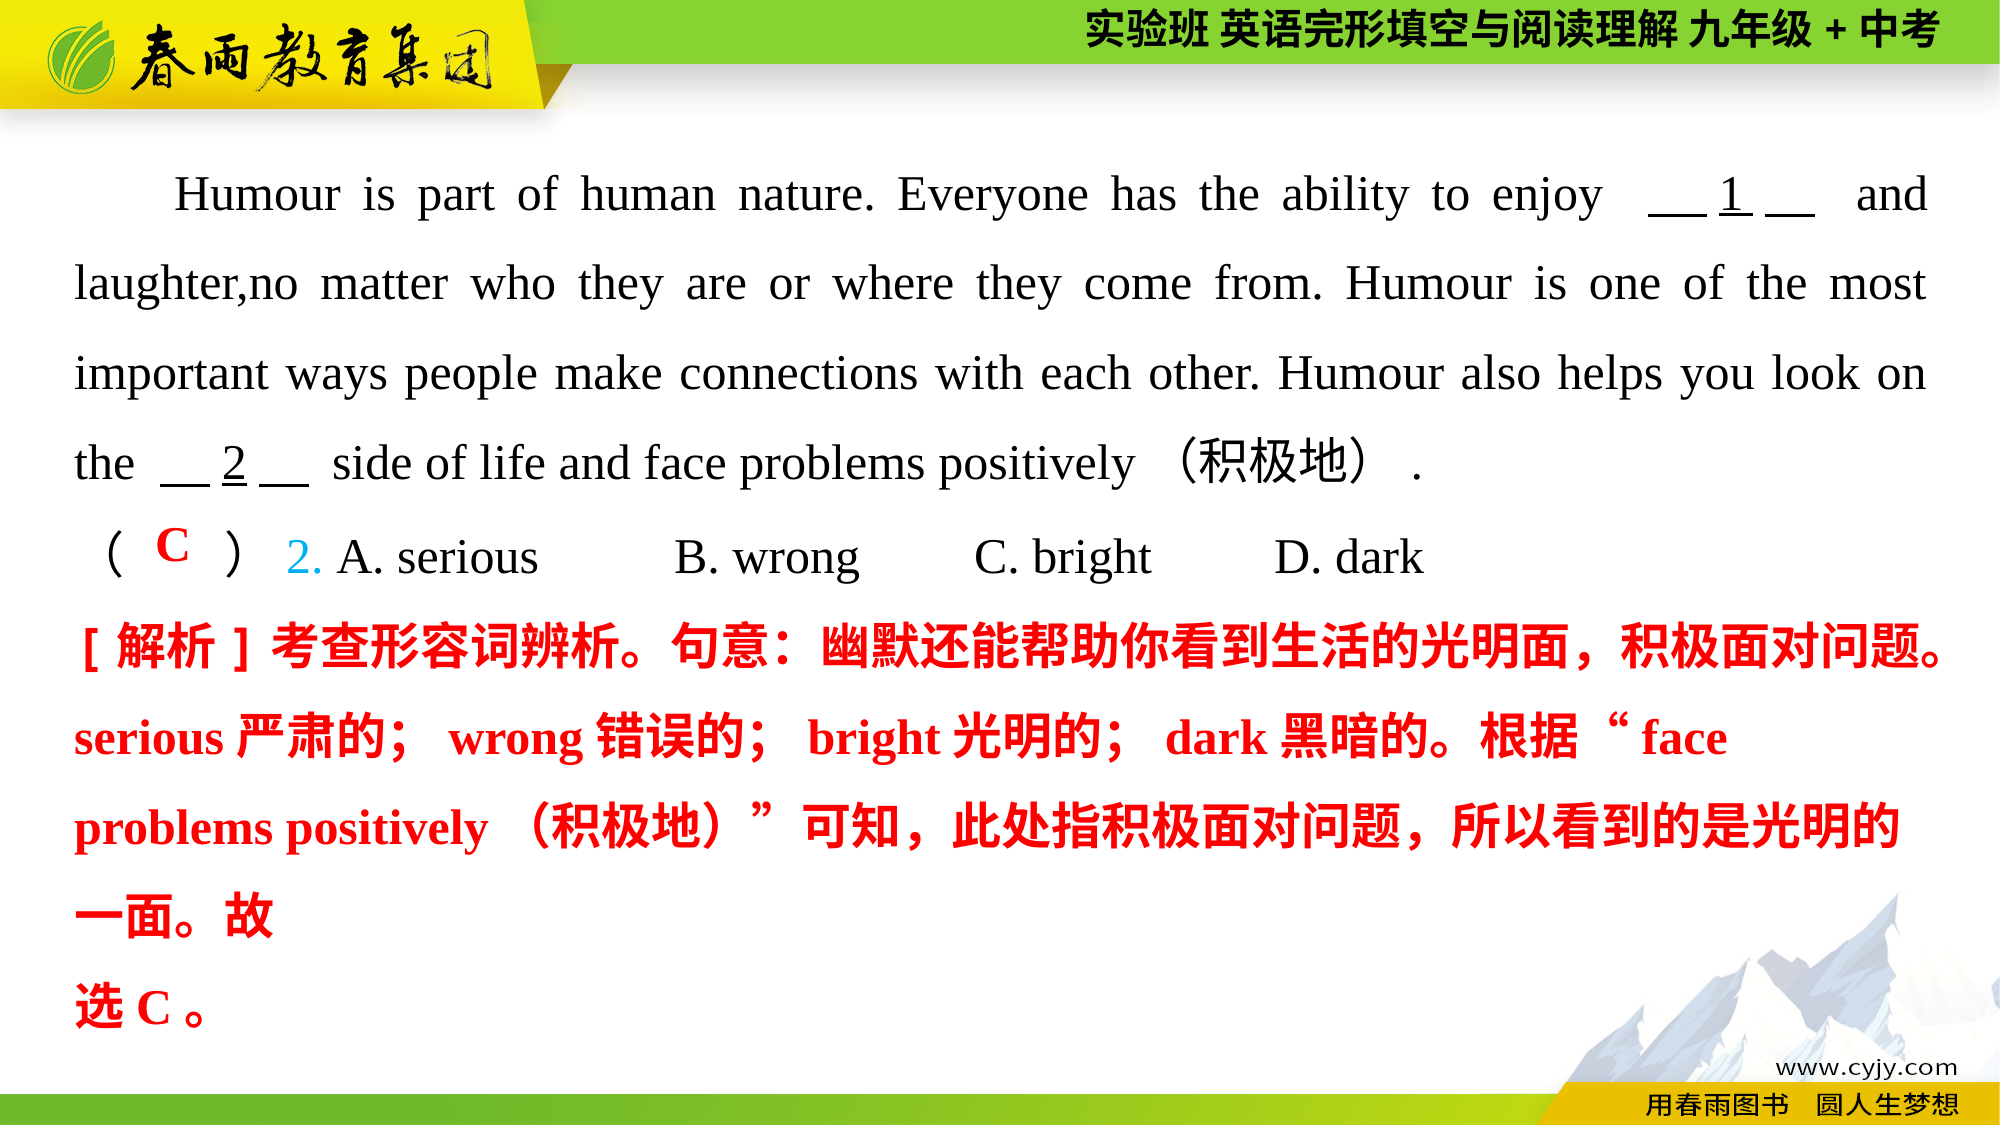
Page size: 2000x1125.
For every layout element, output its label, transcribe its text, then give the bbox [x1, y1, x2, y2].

text_box （ ）2. A. serious B. wrong C. bright D. dark [59, 485, 1944, 591]
text_box C [140, 504, 206, 580]
picture [0, 0, 2000, 1125]
text_box [解析]考查形容词辨析。句意：幽默还能帮助你看到生活的光明面，积极面对问题。serious严肃的；wrong错误的；bright光明的；dark黑暗的。根据“face problems positively（积极地）”可知，此处指积极面对问题，所以看到的是光明的一面。故 选C。 [59, 591, 1944, 1042]
list Humour is part of human nature. Everyone has the ability to enjoy 1 and laughter,no matter who they are or where they come from. Humour is one of the most important ways people make connections with each other. Humour also helps you look on the 2 side of life and face problems positively（积极地）. [59, 122, 1944, 485]
